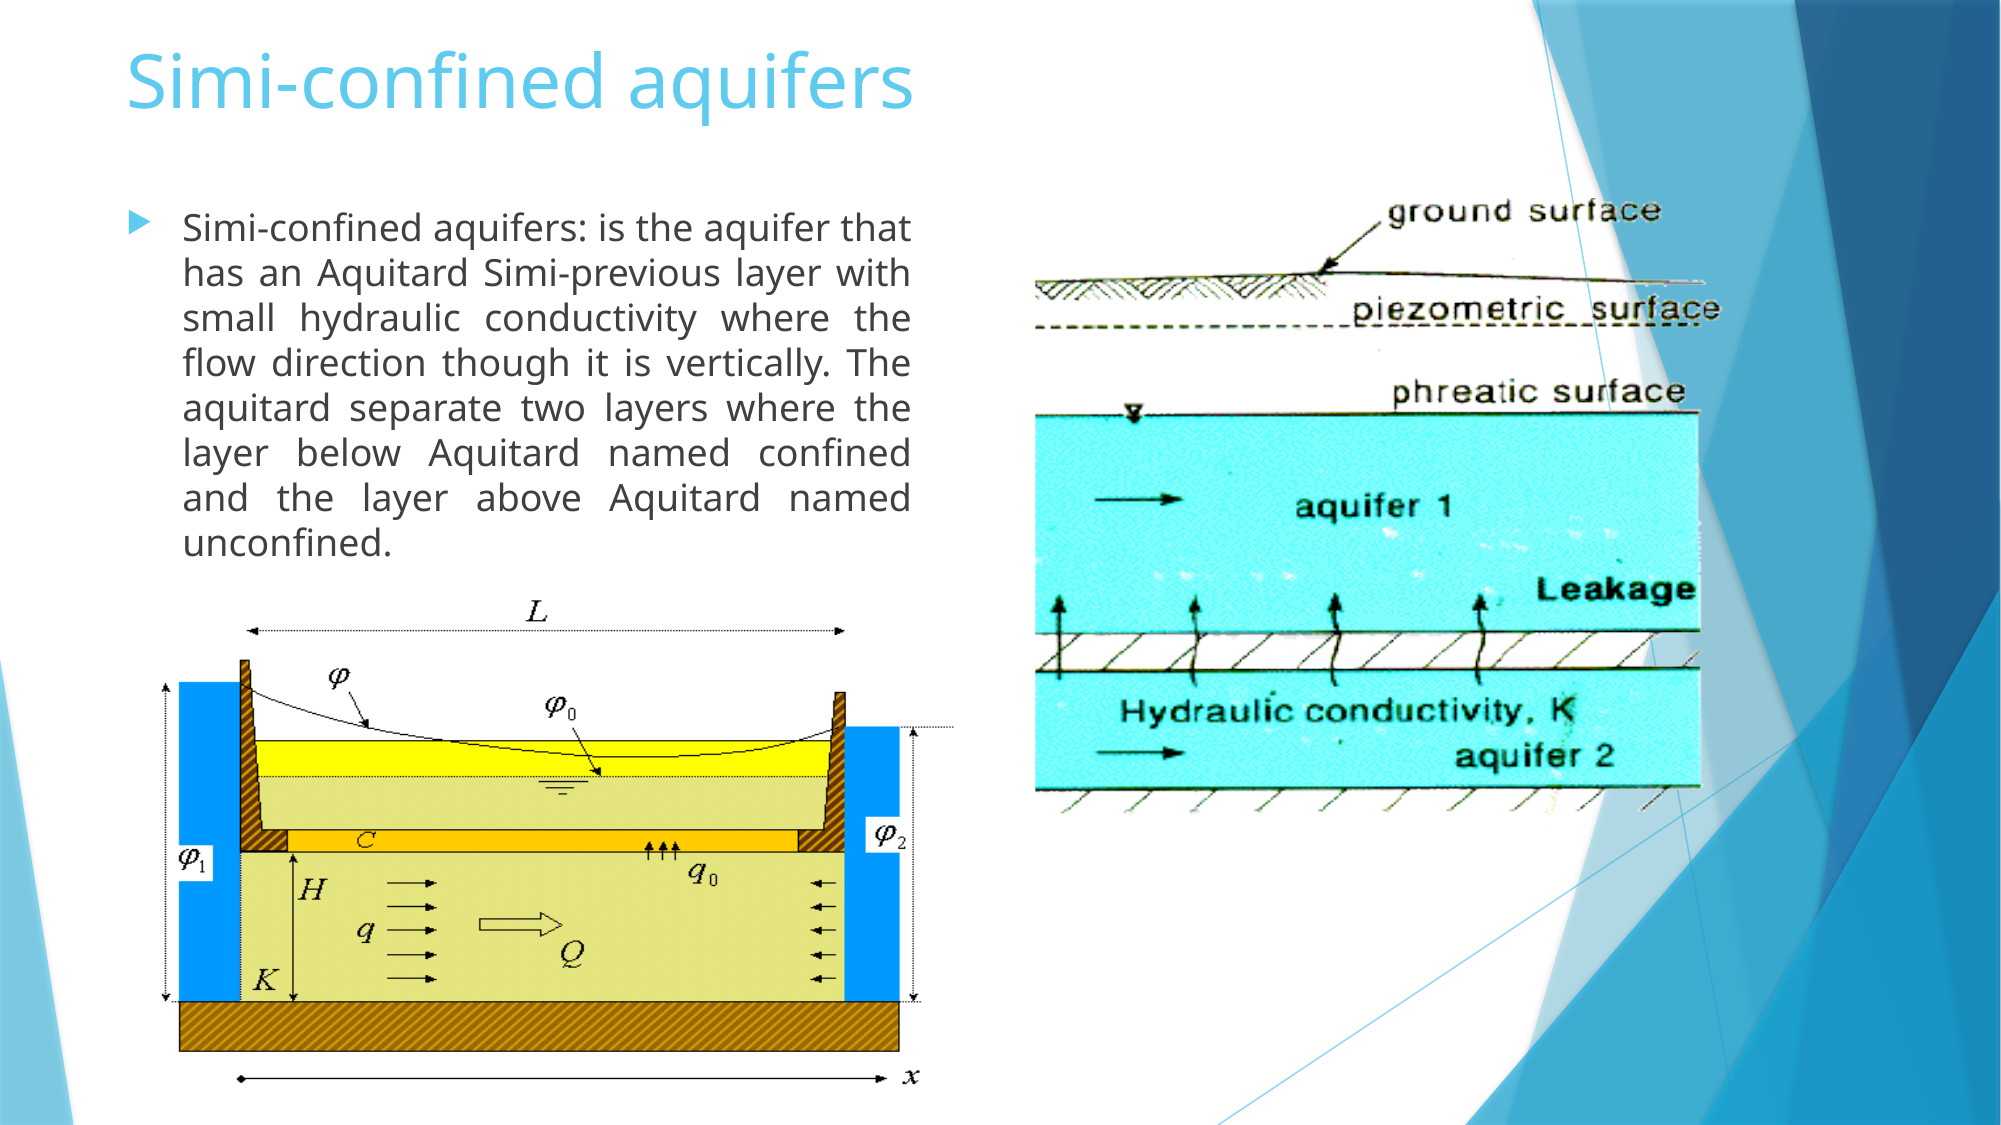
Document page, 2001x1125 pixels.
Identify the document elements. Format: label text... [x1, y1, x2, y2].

picture [1034, 198, 1733, 832]
picture [147, 593, 966, 1100]
title Simi-confined aquifers [111, 26, 1522, 171]
list Simi-confined aquifers: is the aquifer that has an Aquitard Simi-previous layer with small hydraulic conductivity where the flow direction though it is vertically. The aquitard separate two layers where the layer below Aquitard named confined and the layer above Aquitard named unconfined. [111, 196, 928, 992]
